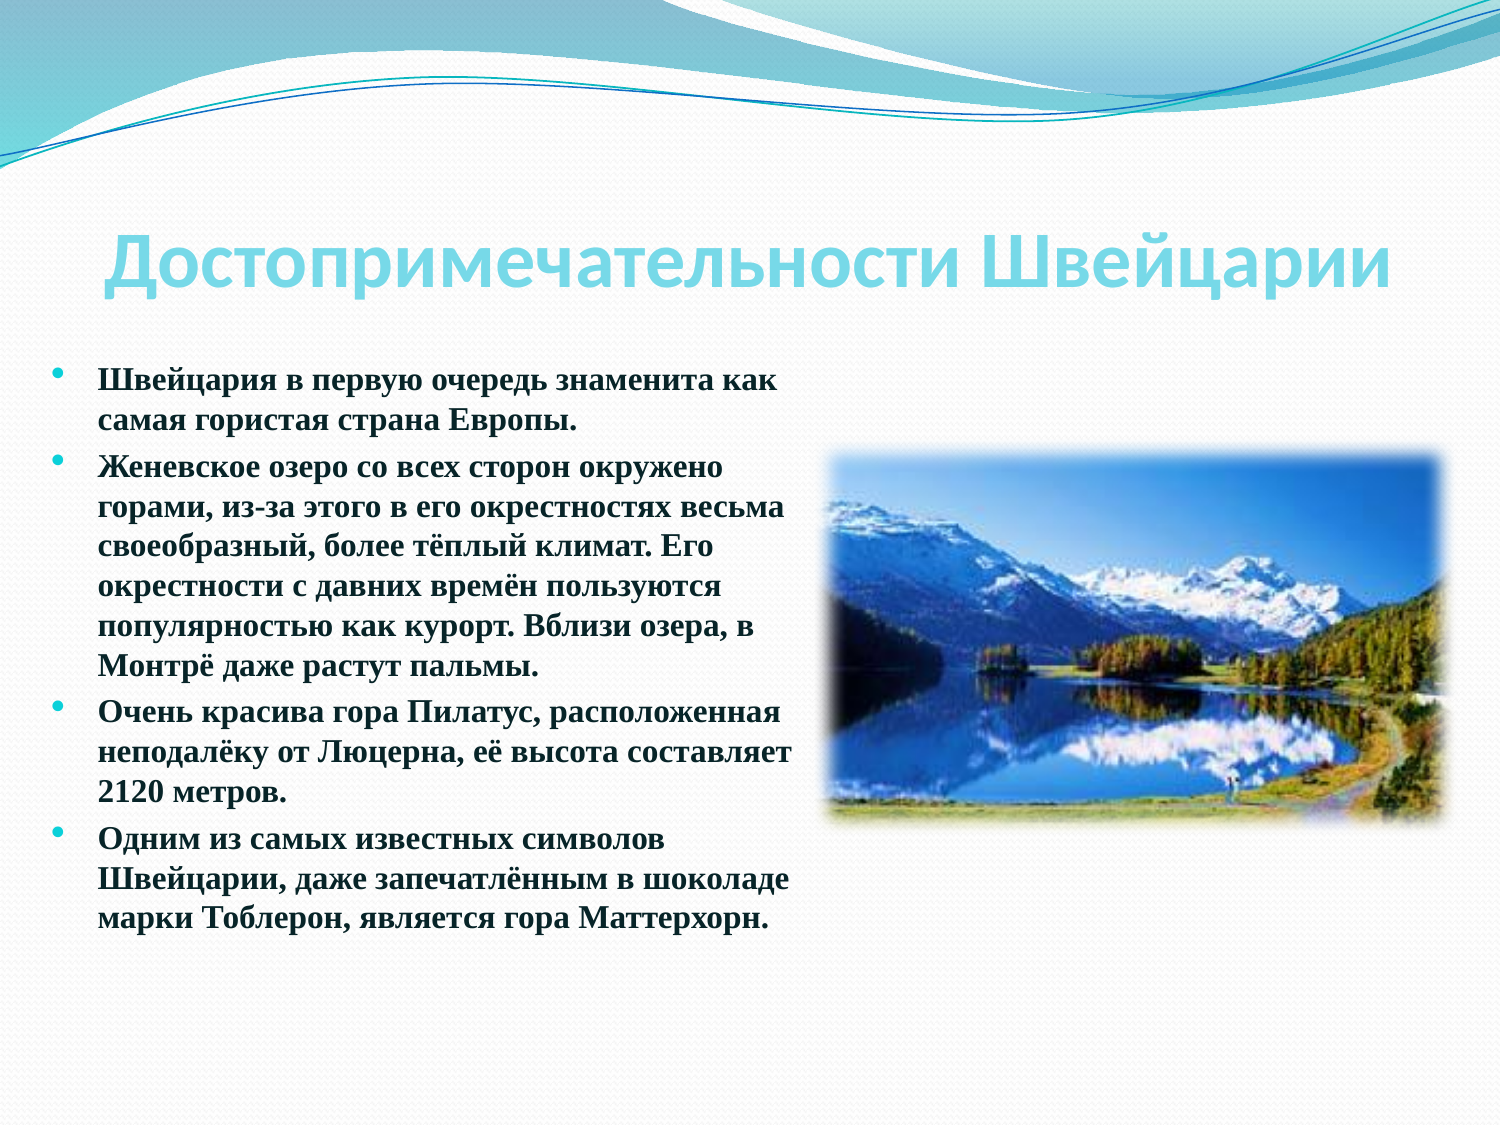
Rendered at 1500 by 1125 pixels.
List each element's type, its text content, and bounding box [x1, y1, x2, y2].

list Швейцария в первую очередь знаменита как самая гористая страна Европы. Женевское озеро со всех сторон окружено горами, из-за этого в его окрестностях весьма своеобразный, более тёплый климат. Его окрестности с давних времён пользуются популярностью как курорт. Вблизи озера, в Монтрё даже растут пальмы. Очень красива гора Пилатус, расположенная неподалёку от Люцерна, её высота составляет 2120 метров. Одним из самых известных символов Швейцарии, даже запечатлённым в шоколаде марки Тоблерон, является гора Маттерхорн. [37, 350, 808, 1063]
picture [812, 437, 1457, 835]
title Достопримечательности Швейцарии [75, 115, 1425, 304]
